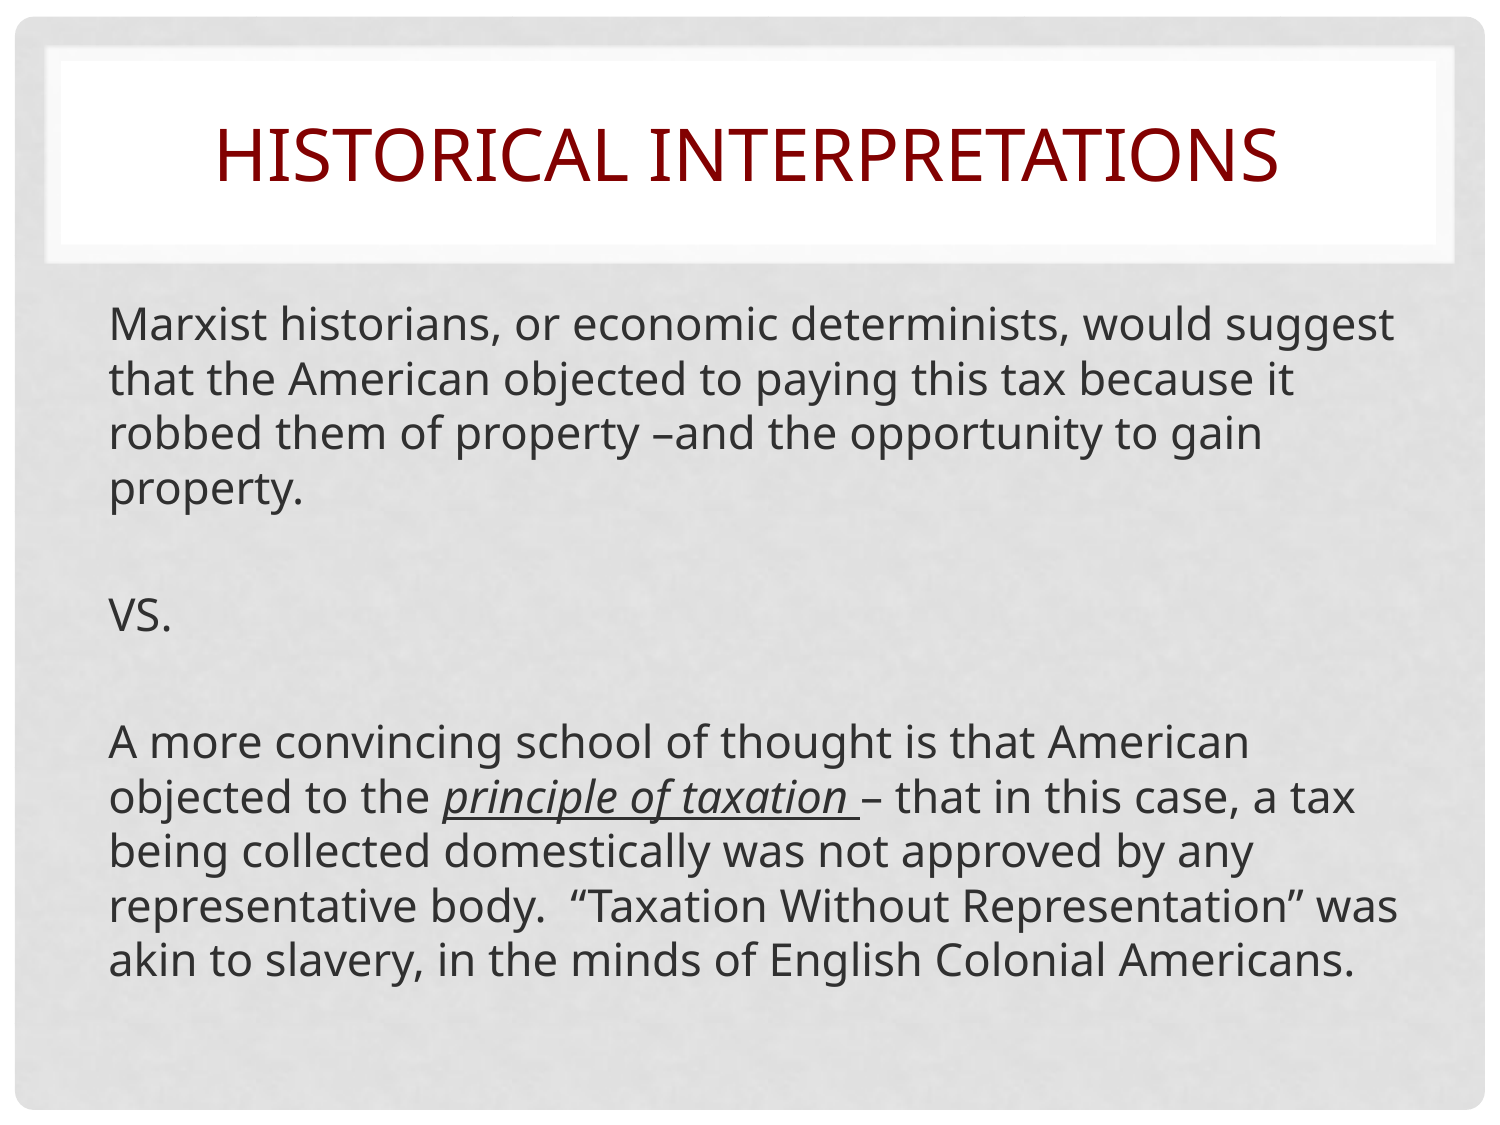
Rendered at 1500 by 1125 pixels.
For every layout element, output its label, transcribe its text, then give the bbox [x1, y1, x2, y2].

title Historical Interpretations [69, 66, 1425, 238]
list Marxist historians, or economic determinists, would suggest that the American objected to paying this tax because it robbed them of property –and the opportunity to gain property. VS. A more convincing school of thought is that American objected to the principle of taxation – that in this case, a tax being collected domestically was not approved by any representative body. “Taxation Without Representation” was akin to slavery, in the minds of English Colonial Americans. [75, 287, 1425, 1005]
